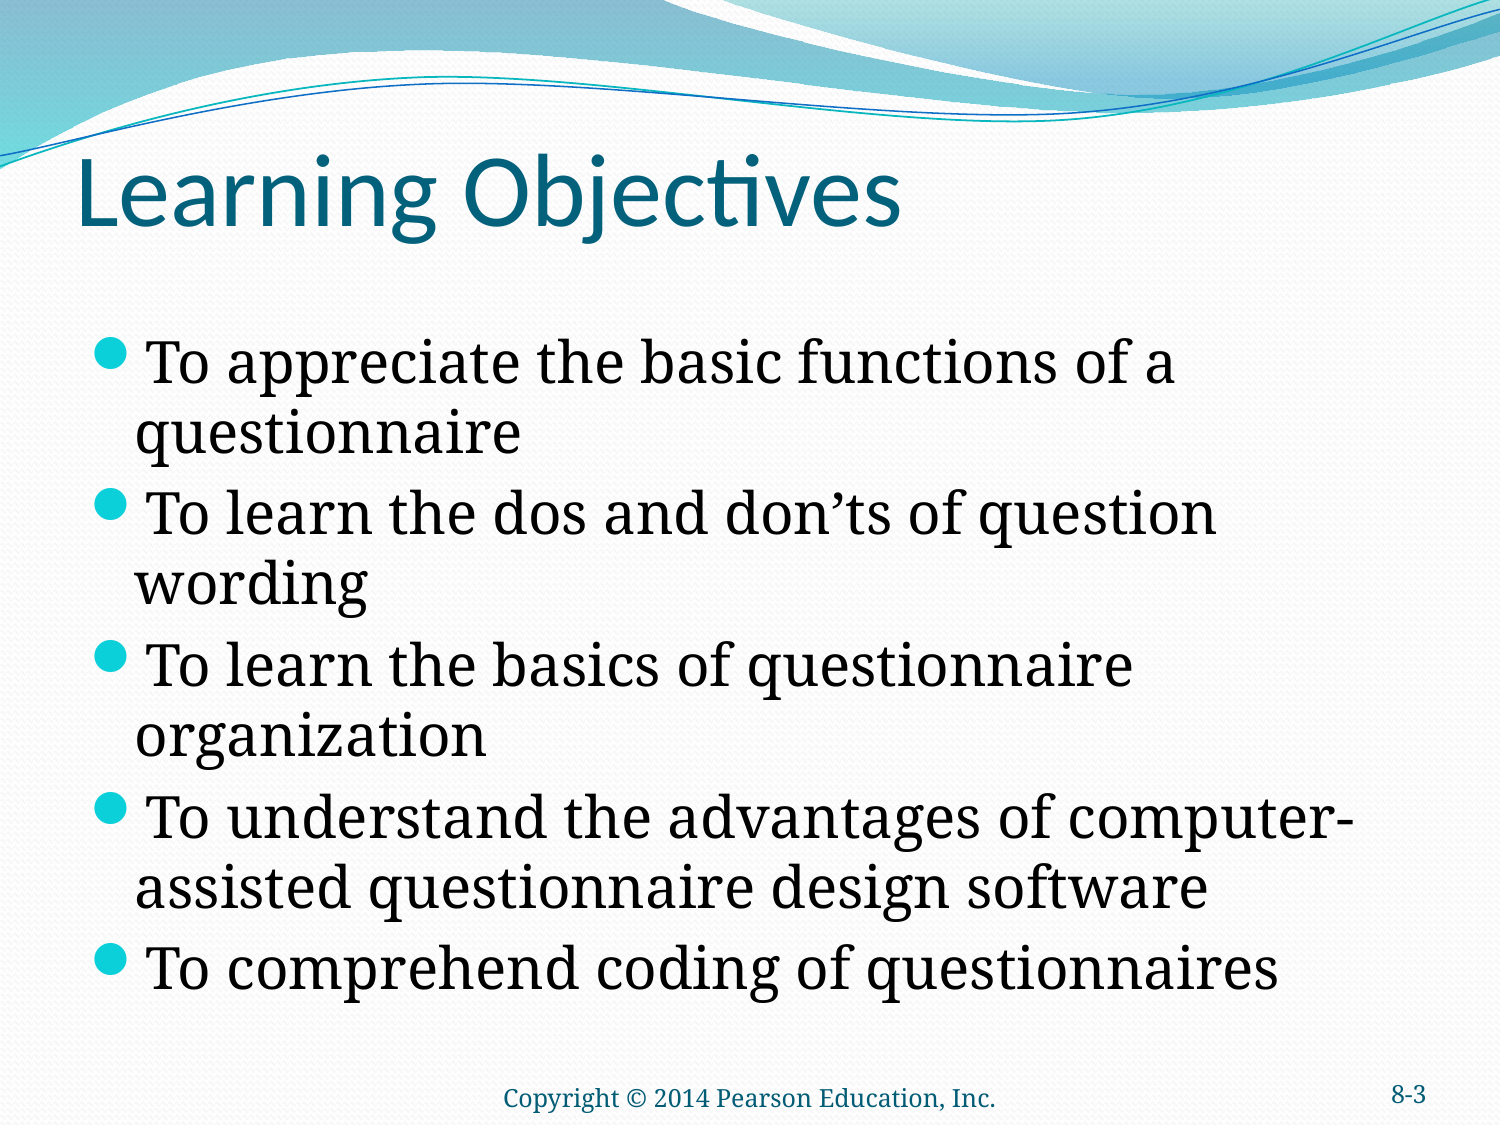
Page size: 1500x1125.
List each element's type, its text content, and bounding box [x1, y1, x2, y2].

list To appreciate the basic functions of a questionnaire To learn the dos and don’ts of question wording To learn the basics of questionnaire organization To understand the advantages of computer-assisted questionnaire design software To comprehend coding of questionnaires [75, 317, 1425, 1038]
title Learning Objectives [75, 87, 1425, 275]
